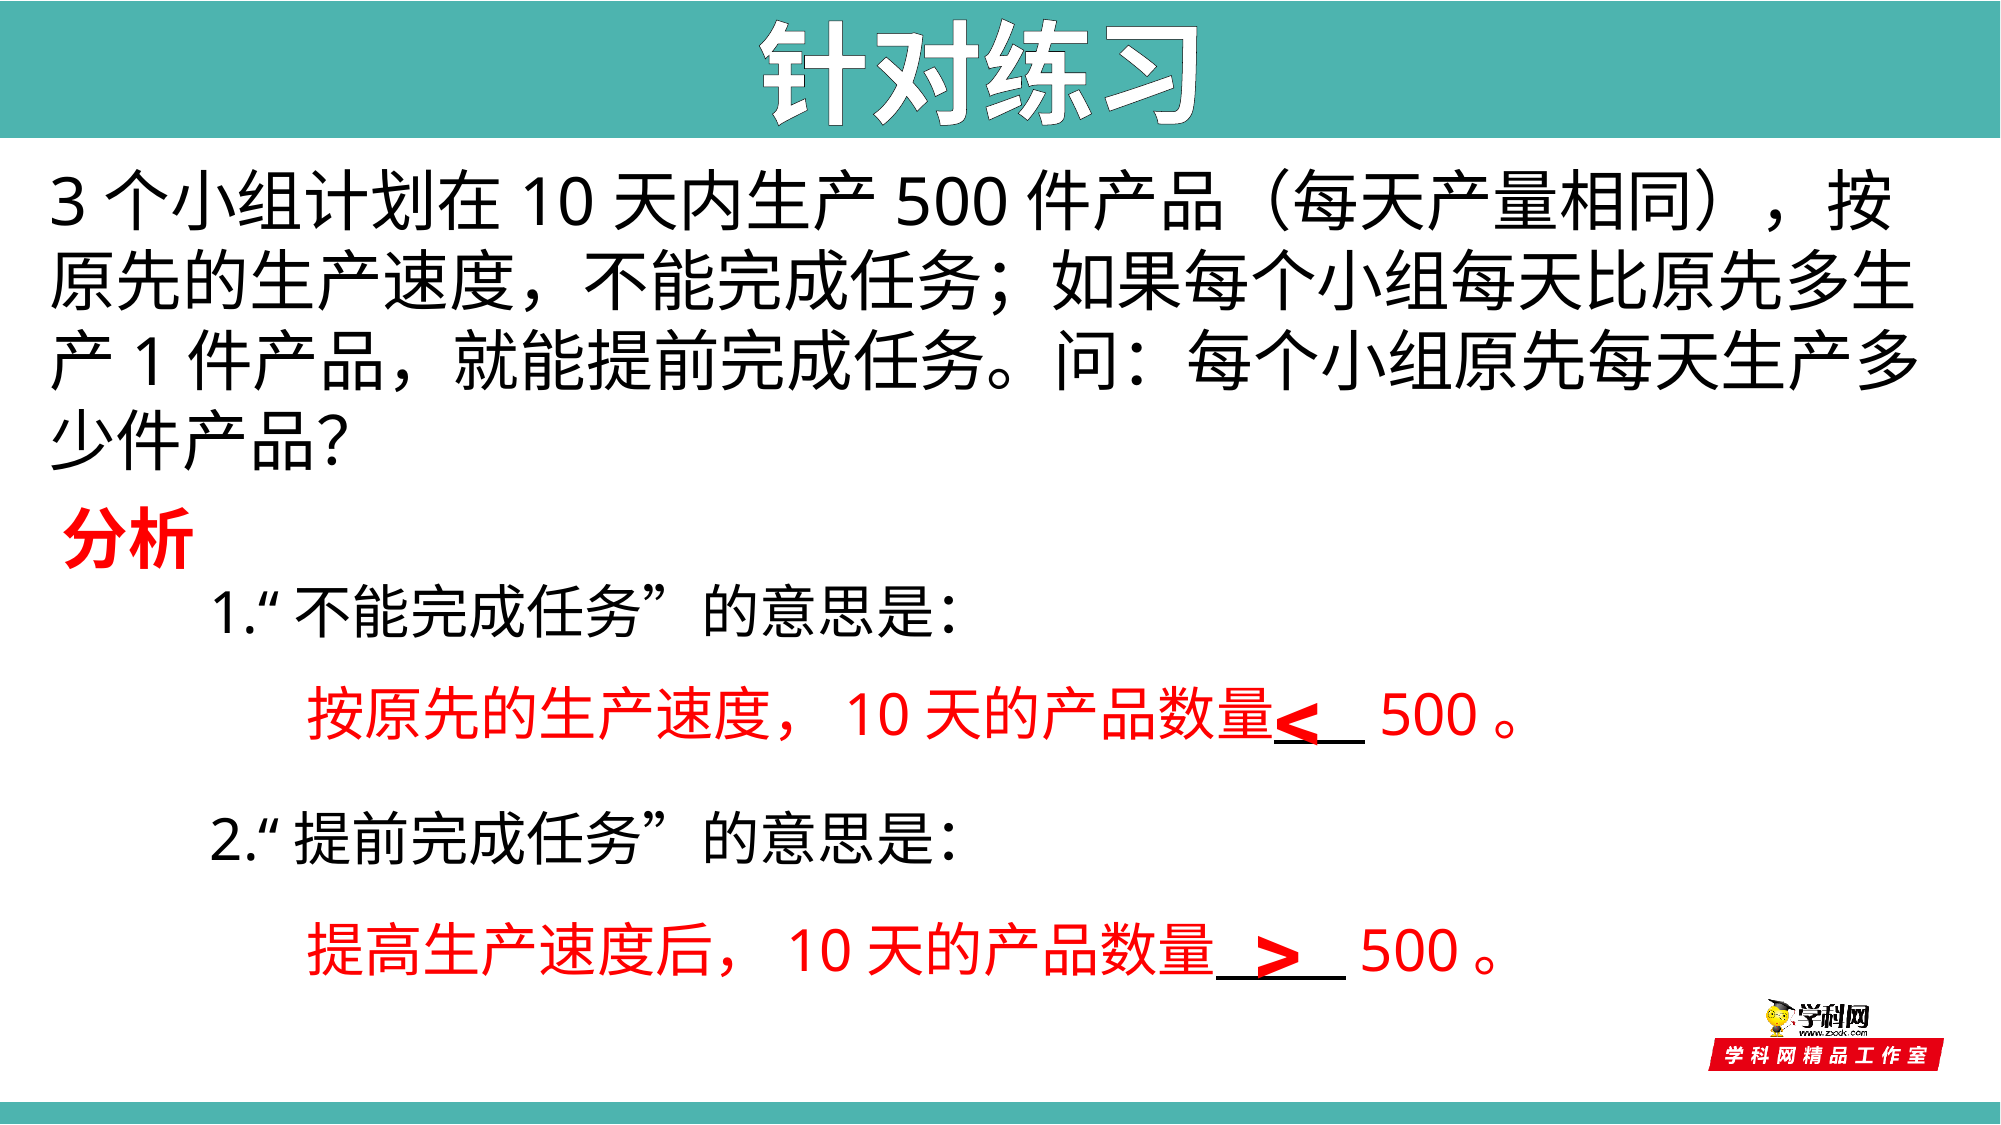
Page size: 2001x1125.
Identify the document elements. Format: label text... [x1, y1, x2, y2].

text_box ﹥ [1209, 865, 1437, 1015]
text_box 提高生产速度后，10天的产品数量 500。 [291, 905, 1554, 1061]
text_box 按原先的生产速度，10天的产品数量 500。 [1422, 670, 1839, 755]
text_box 按原先的生产速度，10天的产品数量 500。 [291, 670, 1227, 755]
picture [0, 1, 2001, 1124]
text_box 针对练习 [742, 0, 1223, 146]
text_box ﹤ [1227, 631, 1422, 782]
text_box 3个小组计划在10天内生产500件产品（每天产量相同），按原先的生产速度，不能完成任务；如果每个小组每天比原先多生产1件产品，就能提前完成任务。问：每个小组原先每天生产多少件产品？ [34, 151, 1953, 486]
text_box 1.“不能完成任务”的意思是： [195, 567, 1089, 653]
text_box 分析 [46, 489, 210, 585]
text_box 2.“提前完成任务”的意思是： [195, 794, 1060, 880]
